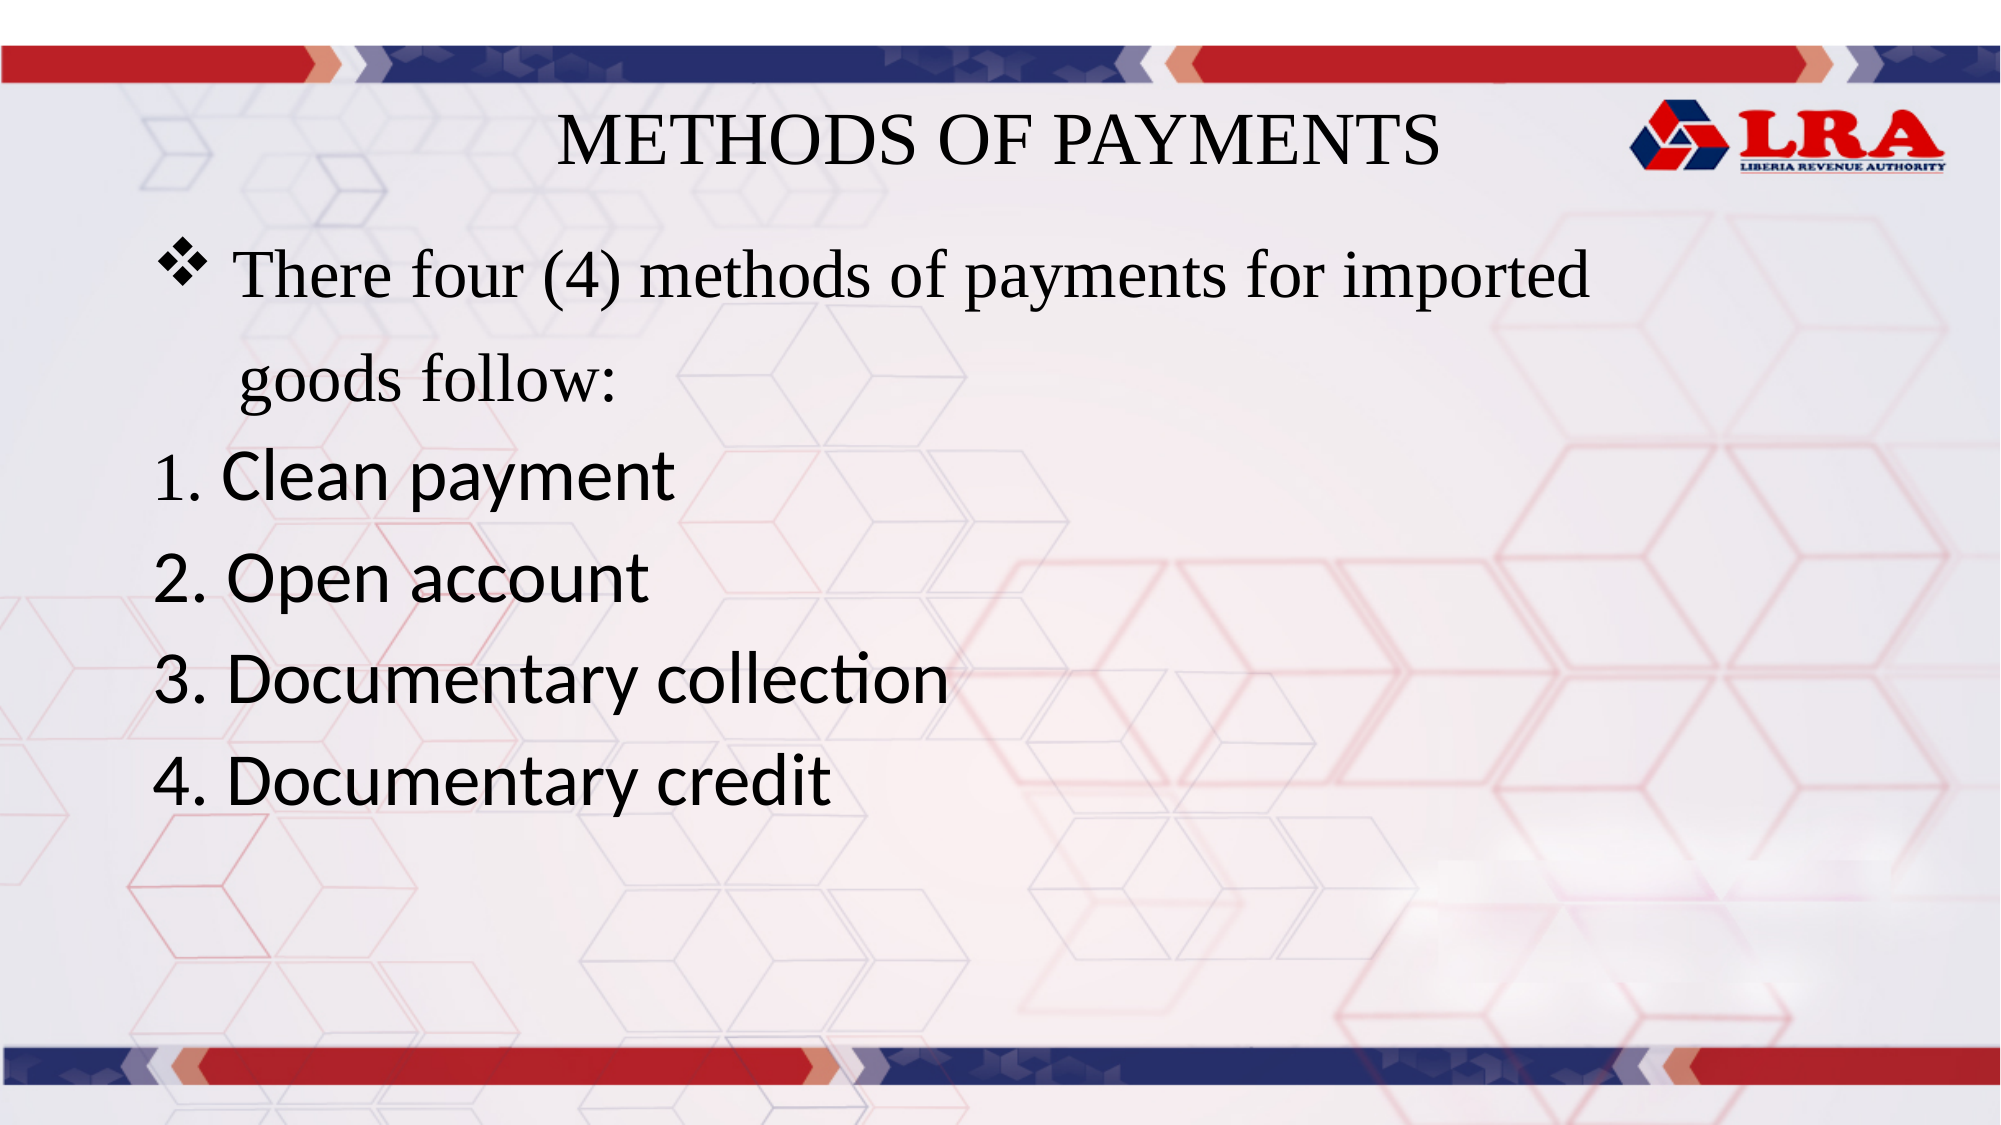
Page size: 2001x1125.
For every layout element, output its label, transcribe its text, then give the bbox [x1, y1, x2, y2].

title METHODS OF PAYMENTS [137, 59, 1863, 221]
picture [0, 0, 2001, 1125]
list There four (4) methods of payments for imported goods follow: 1. Clean payment 2. Open account 3. Documentary collection 4. Documentary credit [137, 221, 1863, 1014]
